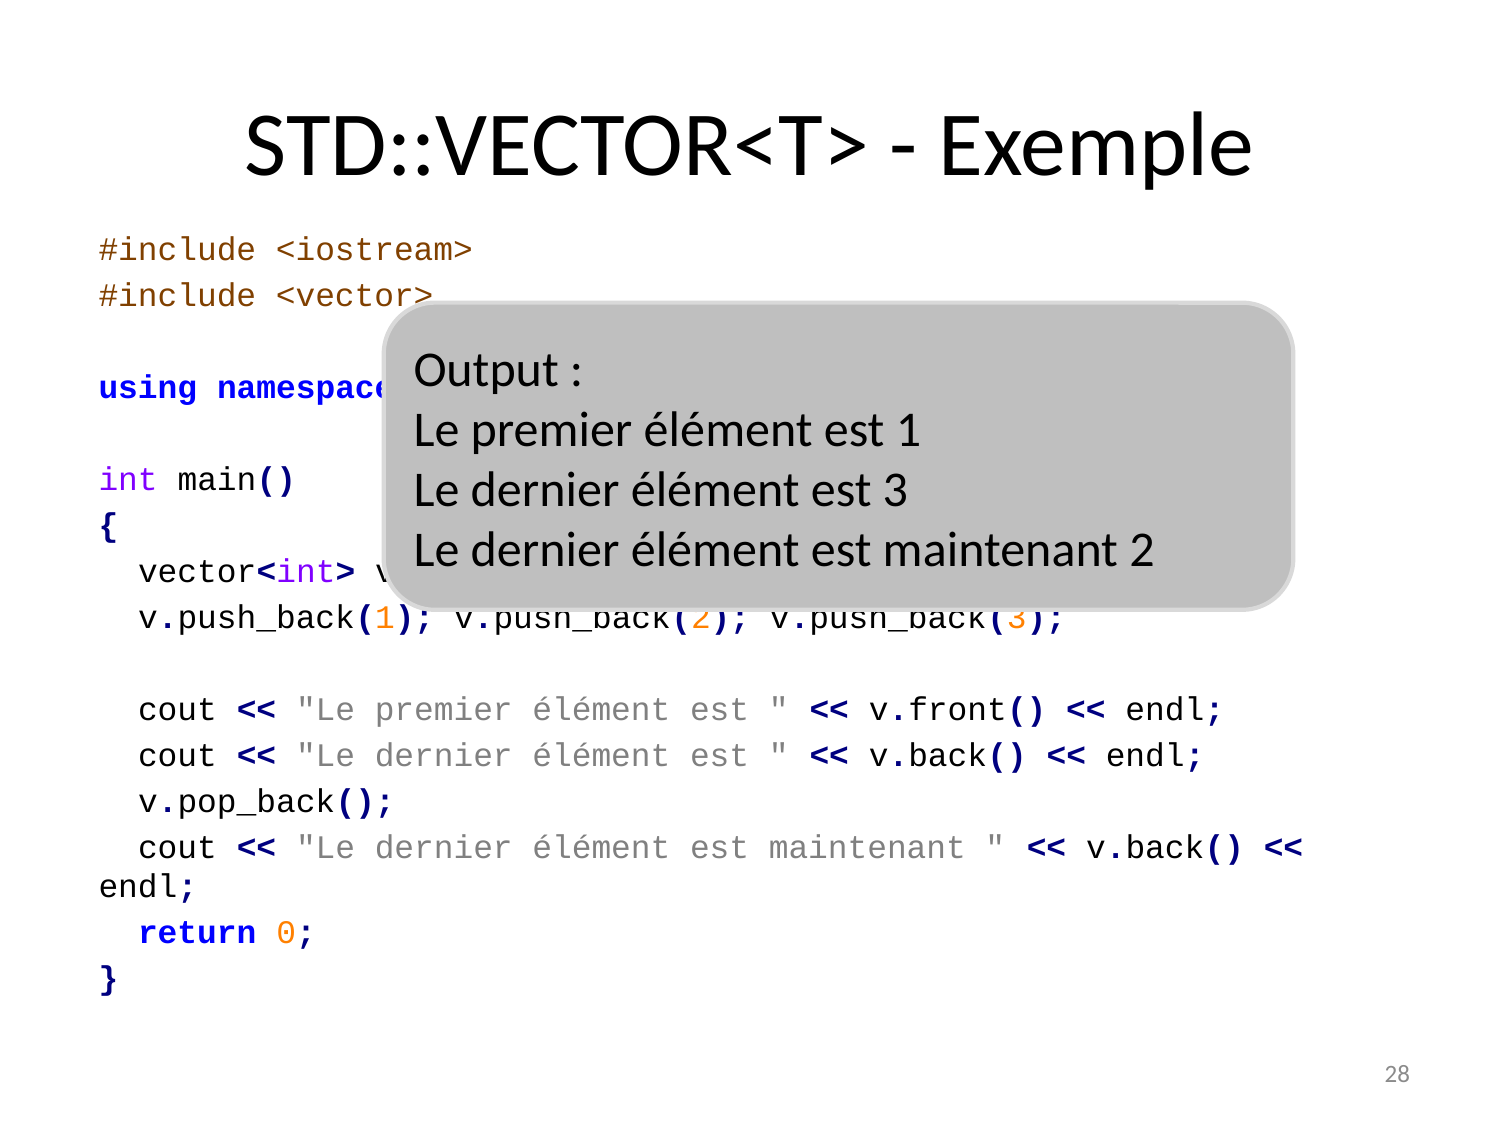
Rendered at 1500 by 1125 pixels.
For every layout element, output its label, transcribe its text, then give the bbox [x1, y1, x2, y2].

slide_number 28 [1074, 1042, 1425, 1103]
text_box Output : Le premier élément est 1 Le dernier élément est 3 Le dernier élément est maintenant 2 [381, 300, 1296, 612]
list #include <iostream> #include <vector> using namespace::std; int main() { vector<int> v; v.push_back(1); v.push_back(2); v.push_back(3); cout << "Le premier élément est " << v.front() << endl; cout << "Le dernier élément est " << v.back() << endl; v.pop_back(); cout << "Le dernier élément est maintenant " << v.back() << endl; return 0; } [83, 219, 1434, 1010]
title STD::VECTOR<T> - Exemple [75, 45, 1425, 233]
